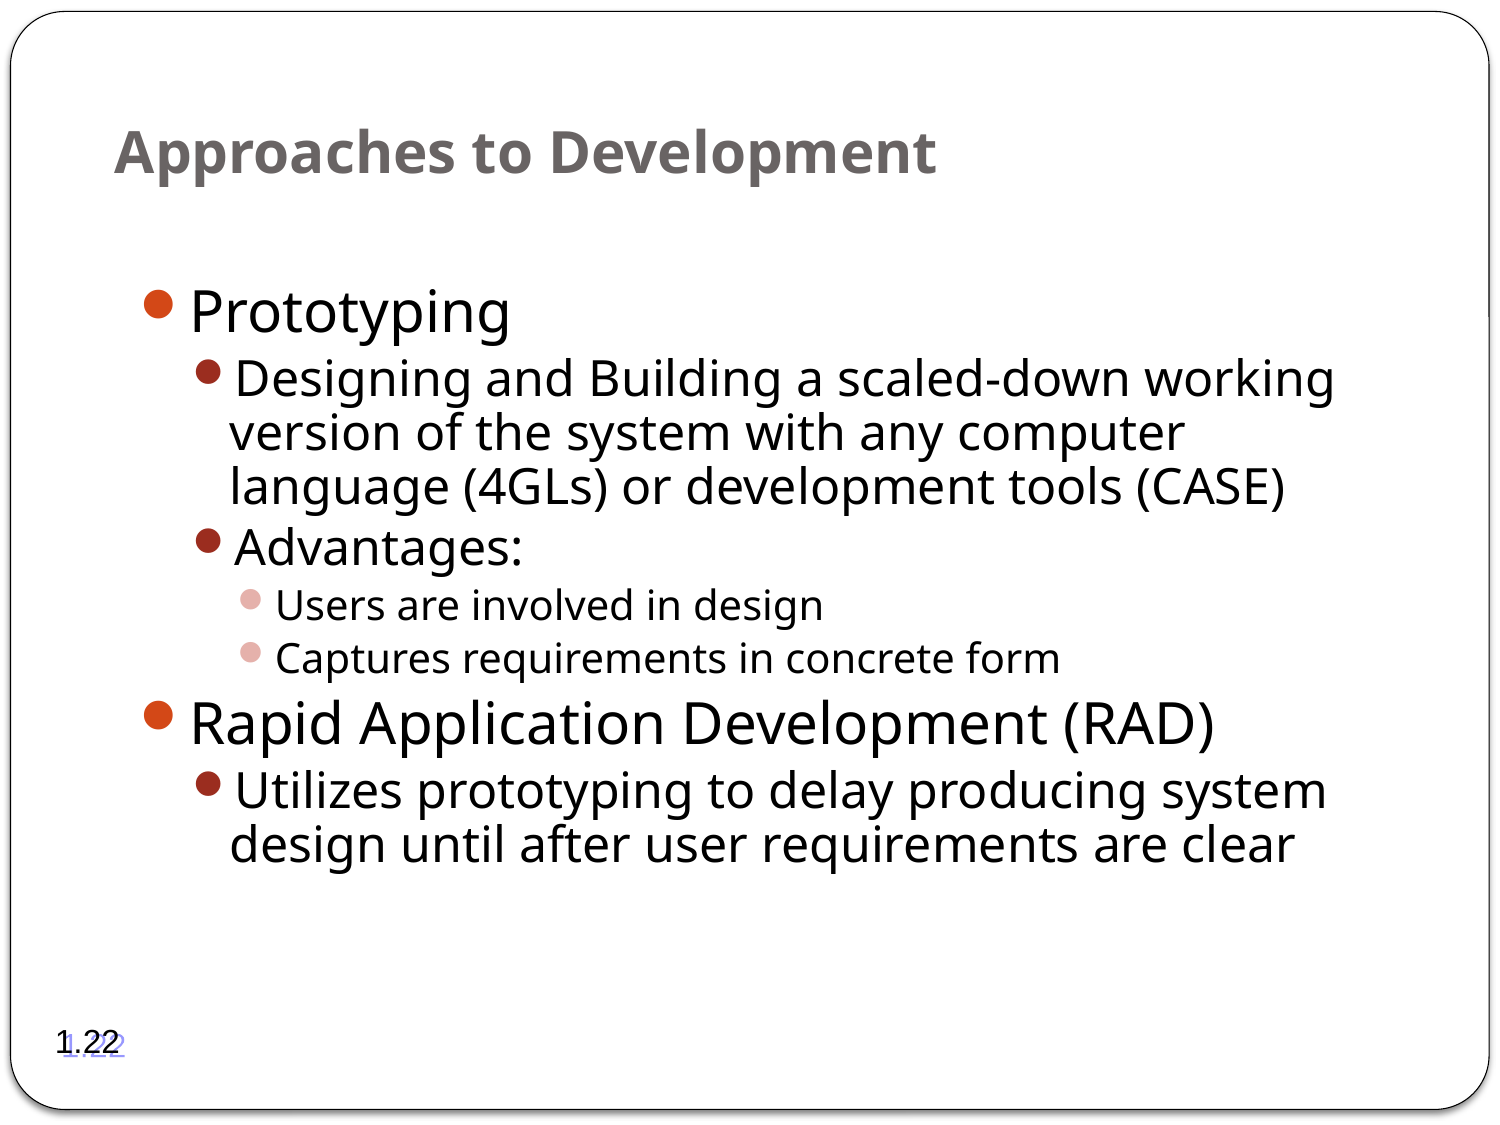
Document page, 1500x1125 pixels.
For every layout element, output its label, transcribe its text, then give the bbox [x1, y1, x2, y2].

list Prototyping Designing and Building a scaled-down working version of the system with any computer language (4GLs) or development tools (CASE) Advantages: Users are involved in design Captures requirements in concrete form Rapid Application Development (RAD) Utilizes prototyping to delay producing system design until after user requirements are clear [125, 275, 1400, 950]
text_box 1.22 [37, 1012, 138, 1107]
title Approaches to Development [99, 75, 1375, 200]
